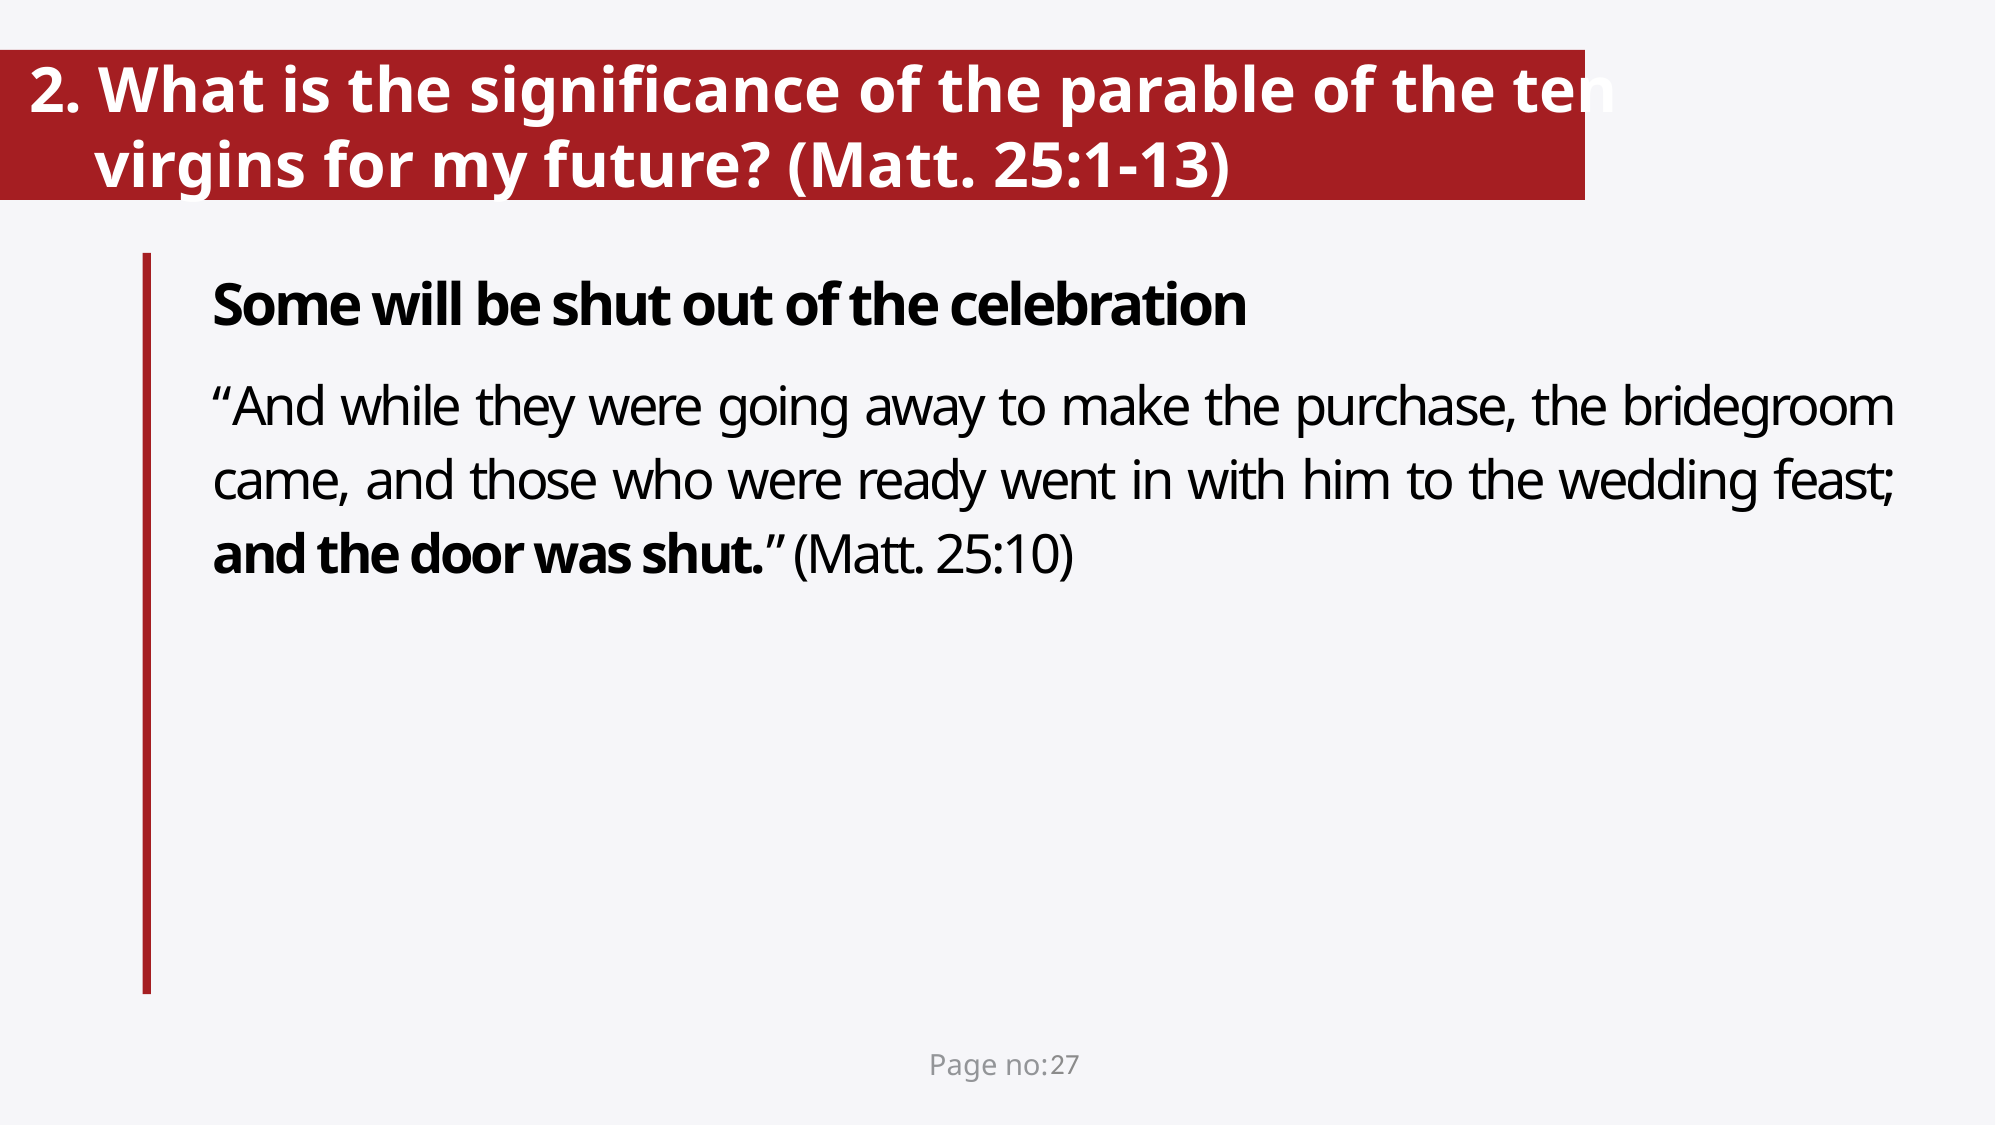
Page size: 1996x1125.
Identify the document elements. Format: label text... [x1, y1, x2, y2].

subtitle Some will be shut out of the celebration “And while they were going away to make the purchase, the bridegroom came, and those who were ready went in with him to the wedding feast; and the door was shut.” (Matt. 25:10) [197, 249, 1910, 1000]
title 2. What is the significance of the parable of the ten virgins for my future? (Matt. 25:1-13) [14, 62, 1810, 188]
